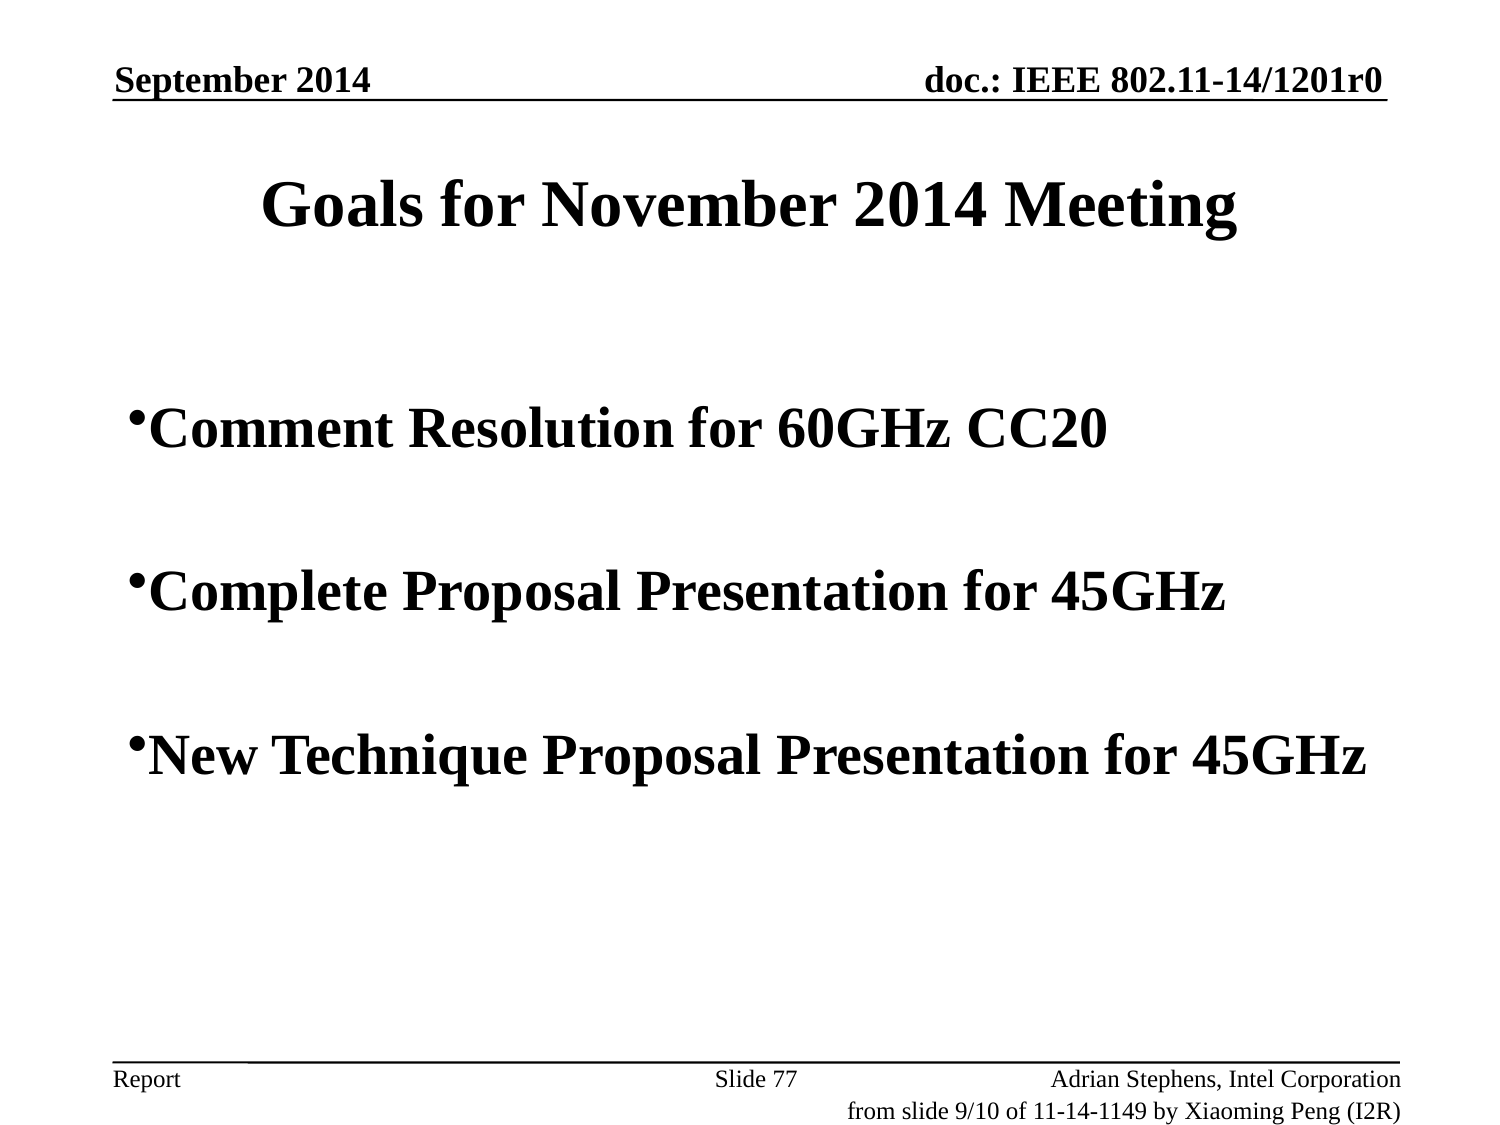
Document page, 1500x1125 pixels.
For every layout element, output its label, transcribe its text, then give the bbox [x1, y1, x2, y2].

text_box from slide 9/10 of 11-14-1149 by Xiaoming Peng (I2R) [343, 1087, 1417, 1125]
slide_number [114, 54, 374, 101]
list Comment Resolution for 60GHz CC20 Complete Proposal Presentation for 45GHz New Technique Proposal Presentation for 45GHz [112, 324, 1388, 1000]
title Goals for November 2014 Meeting [112, 112, 1388, 288]
footer Adrian Stephens, Intel Corporation [862, 1061, 1402, 1087]
slide_number Slide 77 [712, 1061, 800, 1087]
